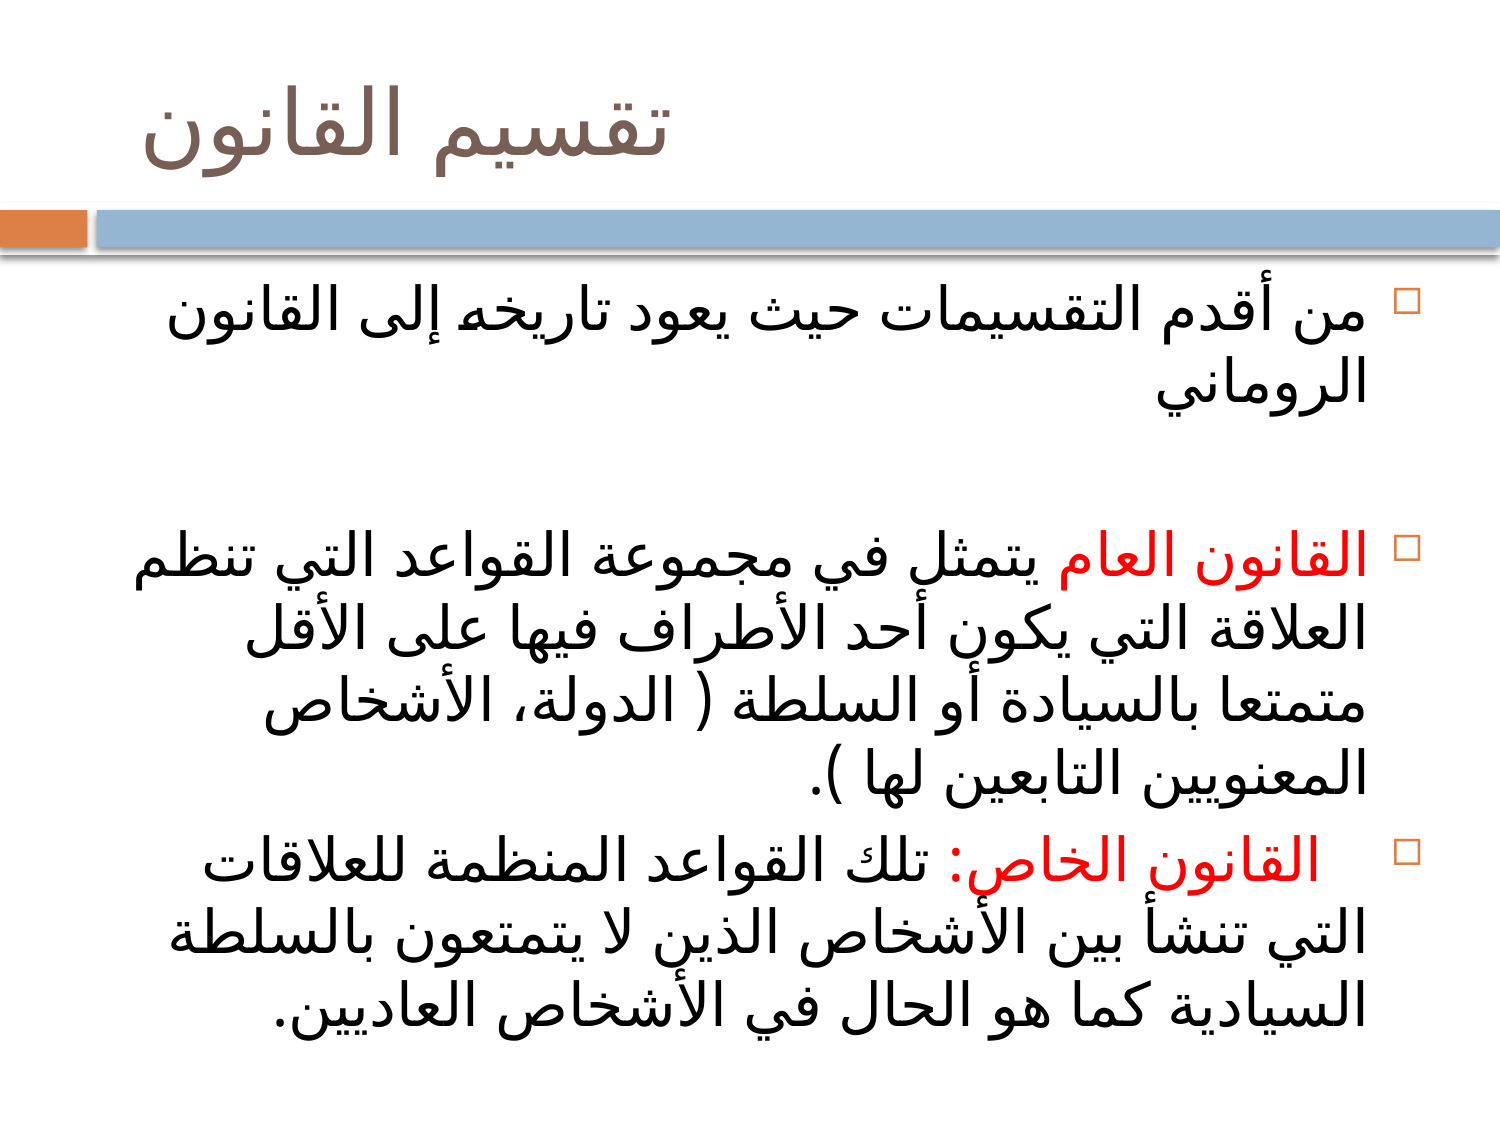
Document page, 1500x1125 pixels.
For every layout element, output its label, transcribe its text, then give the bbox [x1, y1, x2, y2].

title تقسيم القانون [100, 37, 1438, 200]
list من أقدم التقسيمات حيث يعود تاريخه إلى القانون الروماني القانون العام يتمثل في مجموعة القواعد التي تنظم العلاقة التي يكون أحد الأطراف فيها على الأقل متمتعا بالسيادة أو السلطة ( الدولة، الأشخاص المعنويين التابعين لها ). القانون الخاص: تلك القواعد المنظمة للعلاقات التي تنشأ بين الأشخاص الذين لا يتمتعون بالسلطة السيادية كما هو الحال في الأشخاص العاديين. [100, 262, 1438, 1000]
